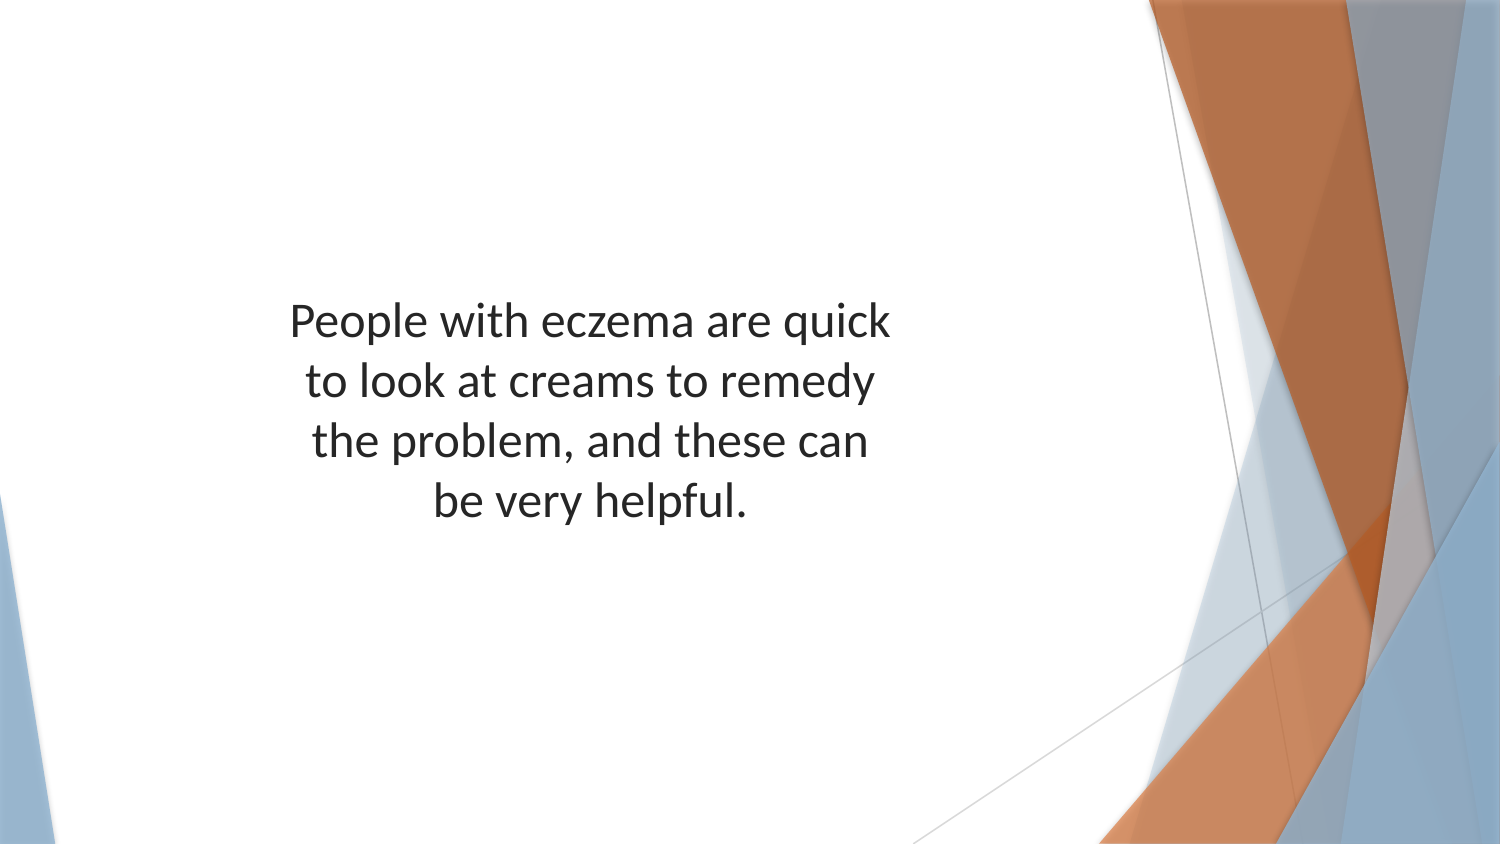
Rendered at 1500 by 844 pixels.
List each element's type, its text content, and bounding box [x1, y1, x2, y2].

list People with eczema are quick to look at creams to remedy the problem, and these can be very helpful. [265, 280, 916, 576]
